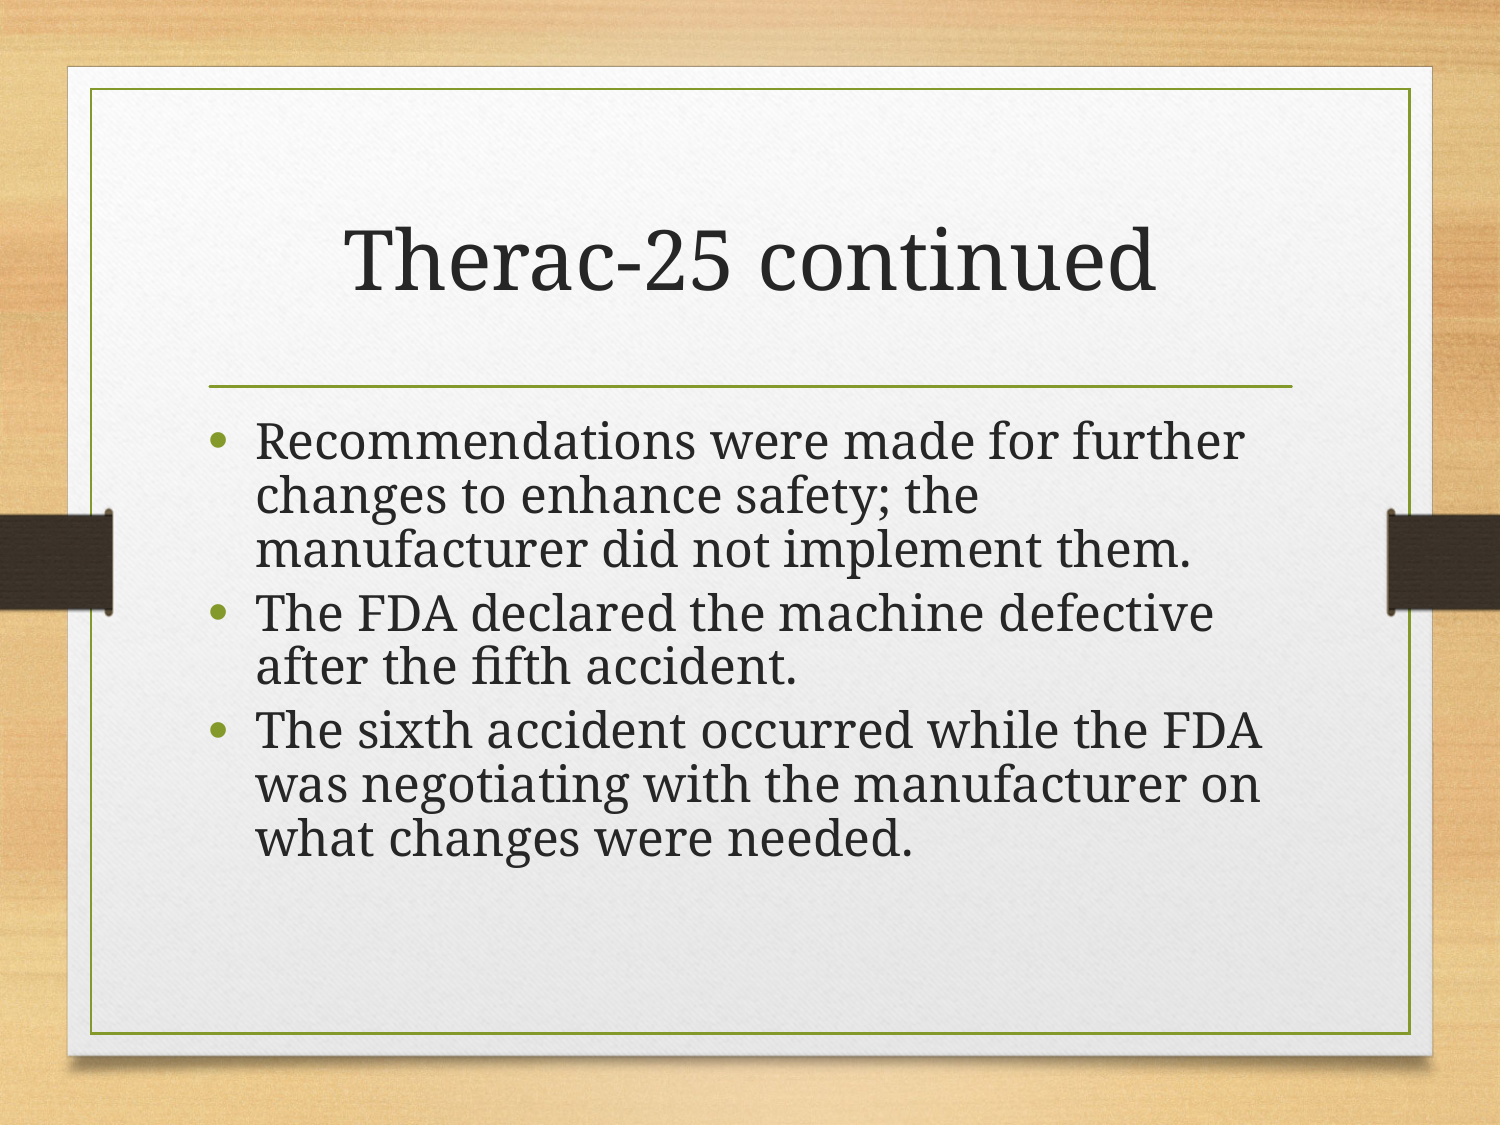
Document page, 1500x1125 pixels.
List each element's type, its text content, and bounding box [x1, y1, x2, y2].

title Therac-25 continued [193, 150, 1309, 365]
picture [0, 0, 1500, 1125]
list Recommendations were made for further changes to enhance safety; the manufacturer did not implement them. The FDA declared the machine defective after the fifth accident. The sixth accident occurred while the FDA was negotiating with the manufacturer on what changes were needed. [193, 408, 1309, 974]
